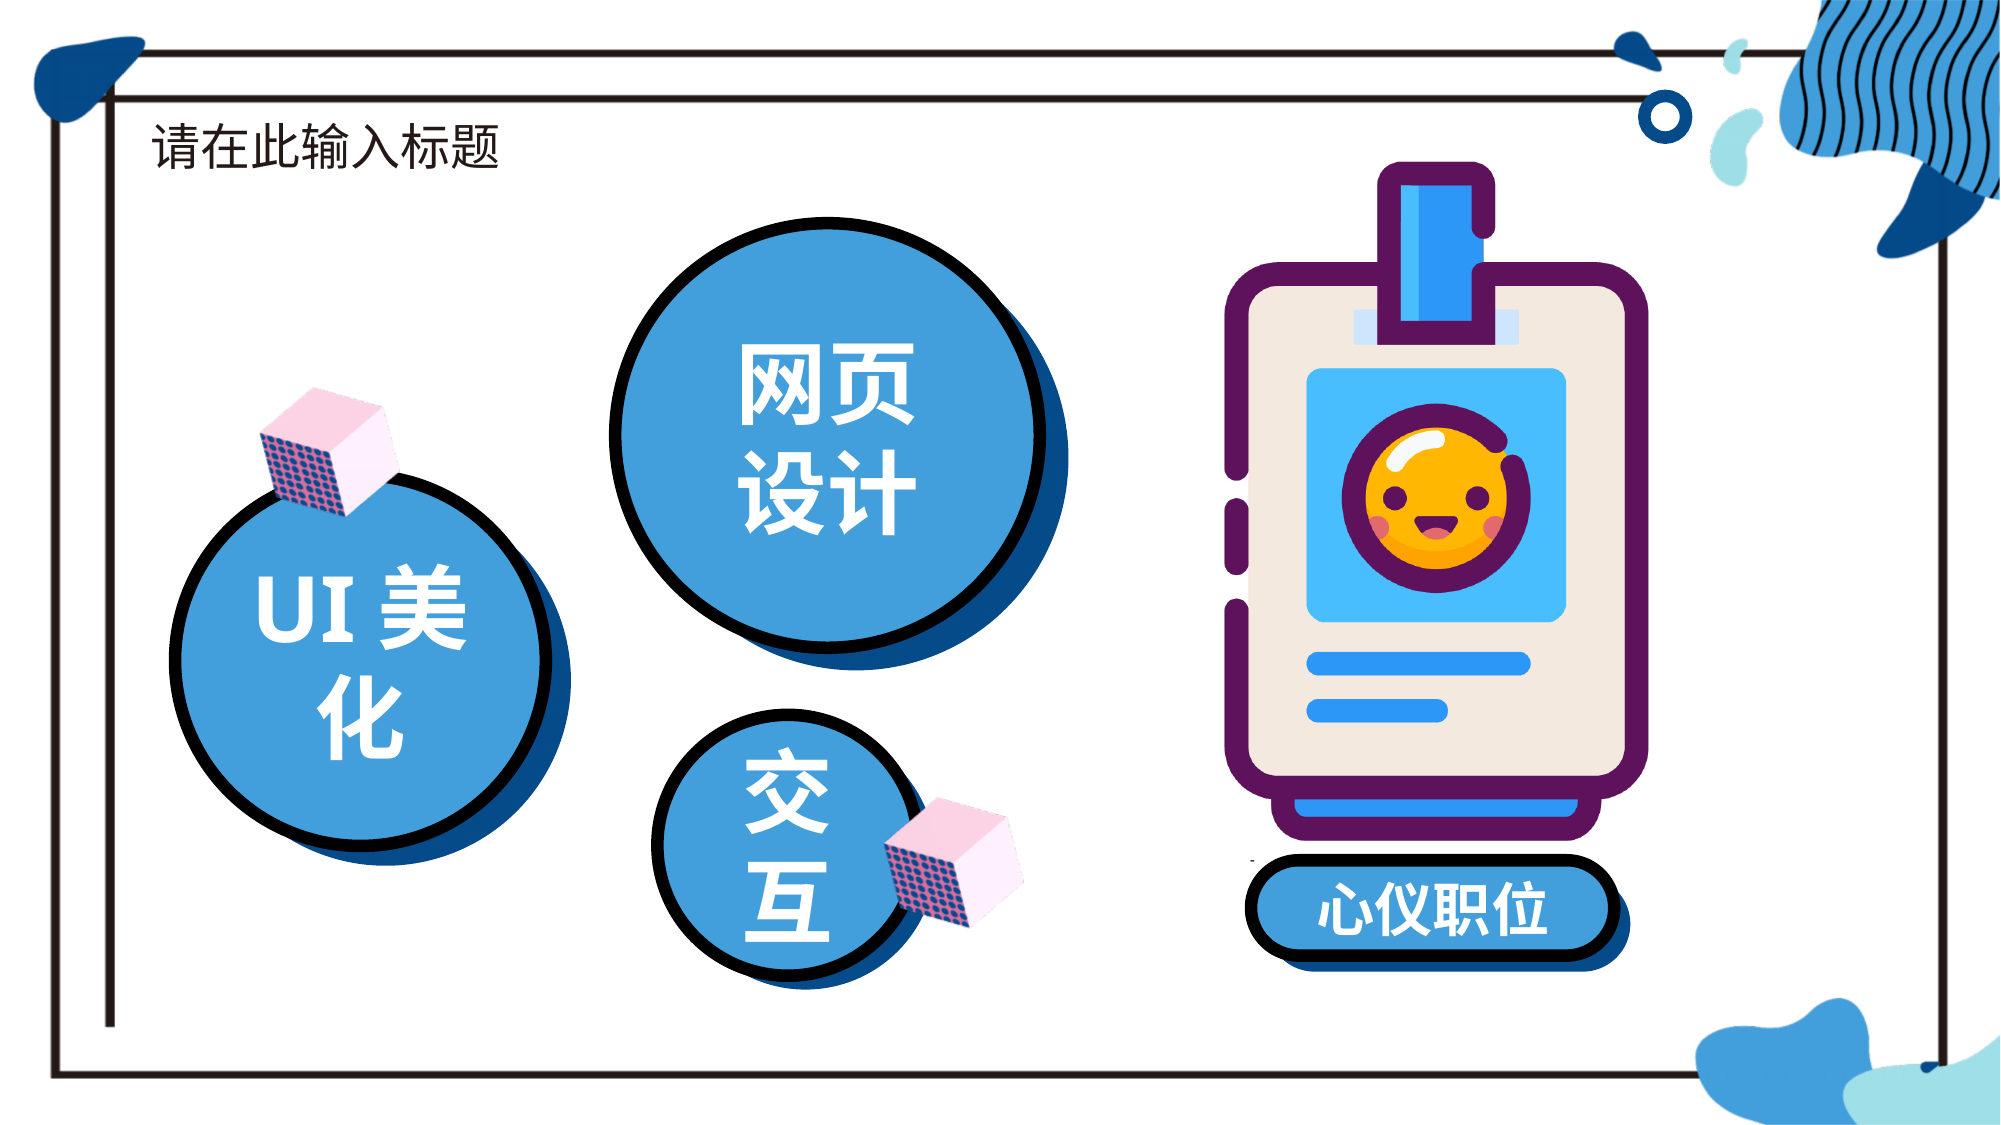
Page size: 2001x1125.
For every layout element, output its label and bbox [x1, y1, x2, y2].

text_box [1250, 860, 1631, 972]
text_box [615, 223, 1069, 671]
text_box [174, 475, 571, 866]
picture [1689, 931, 2000, 1124]
text_box [657, 714, 936, 990]
picture [0, 0, 2000, 1113]
